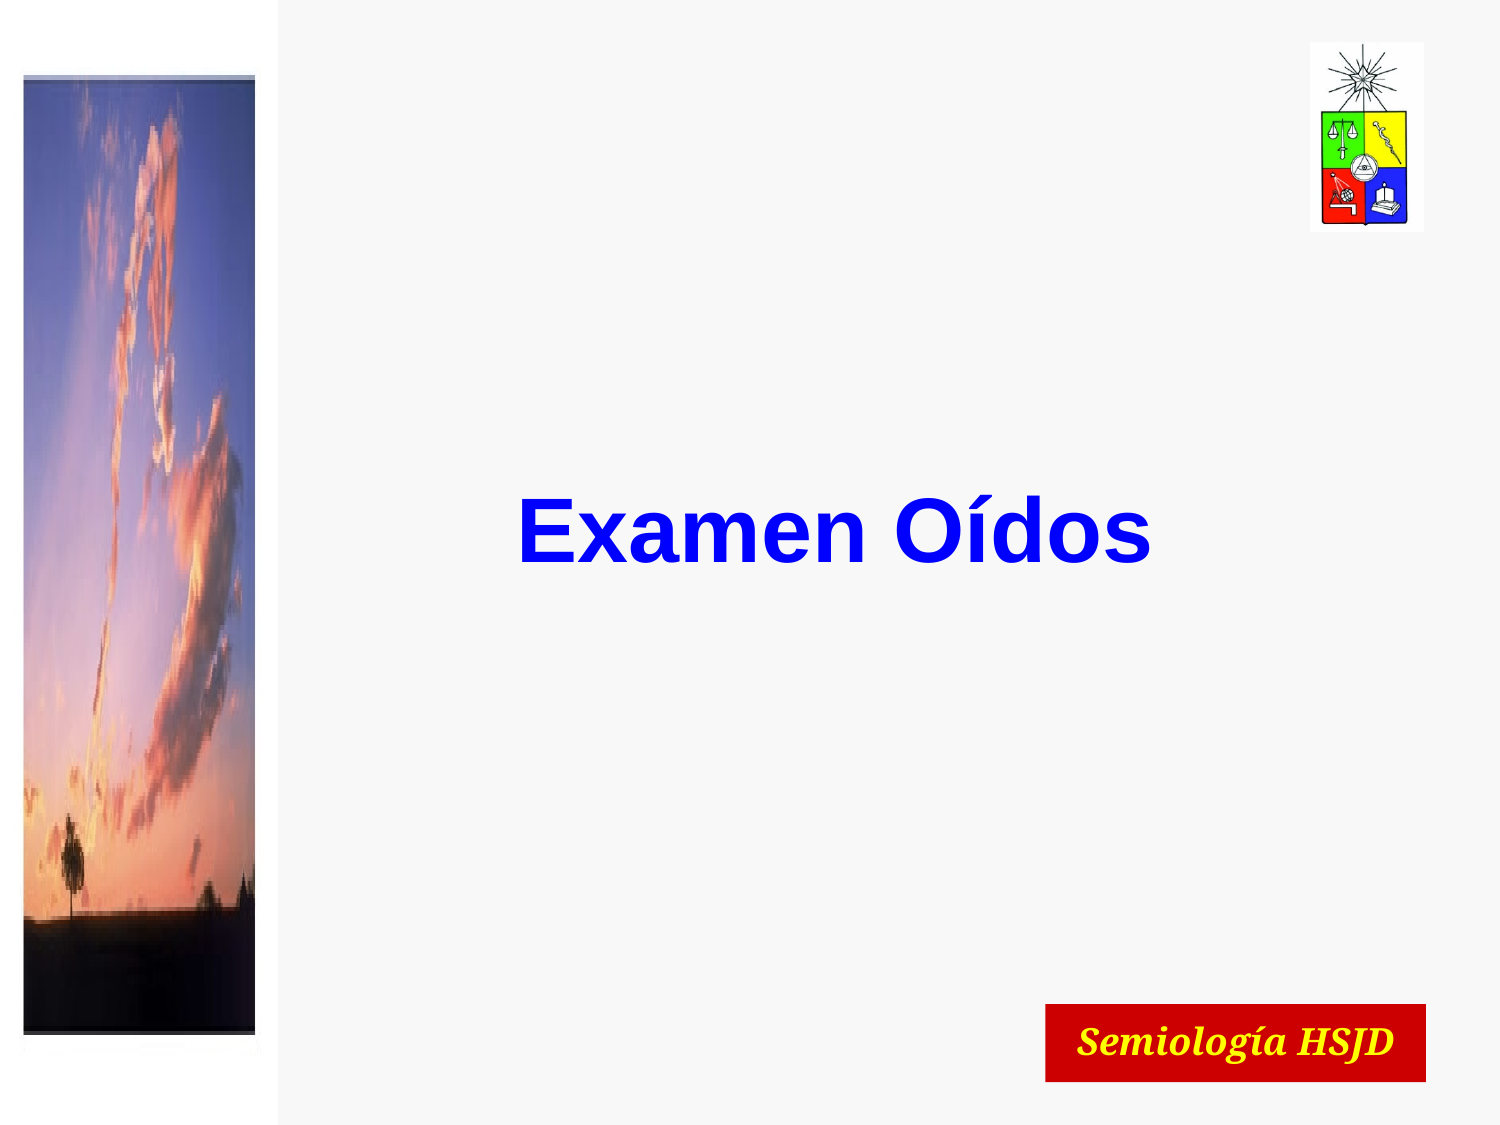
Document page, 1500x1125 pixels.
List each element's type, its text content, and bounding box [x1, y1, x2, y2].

title Examen Oídos [501, 432, 1199, 621]
picture [1310, 42, 1424, 232]
picture [0, 0, 278, 1125]
footer Semiología HSJD [1045, 1004, 1426, 1083]
